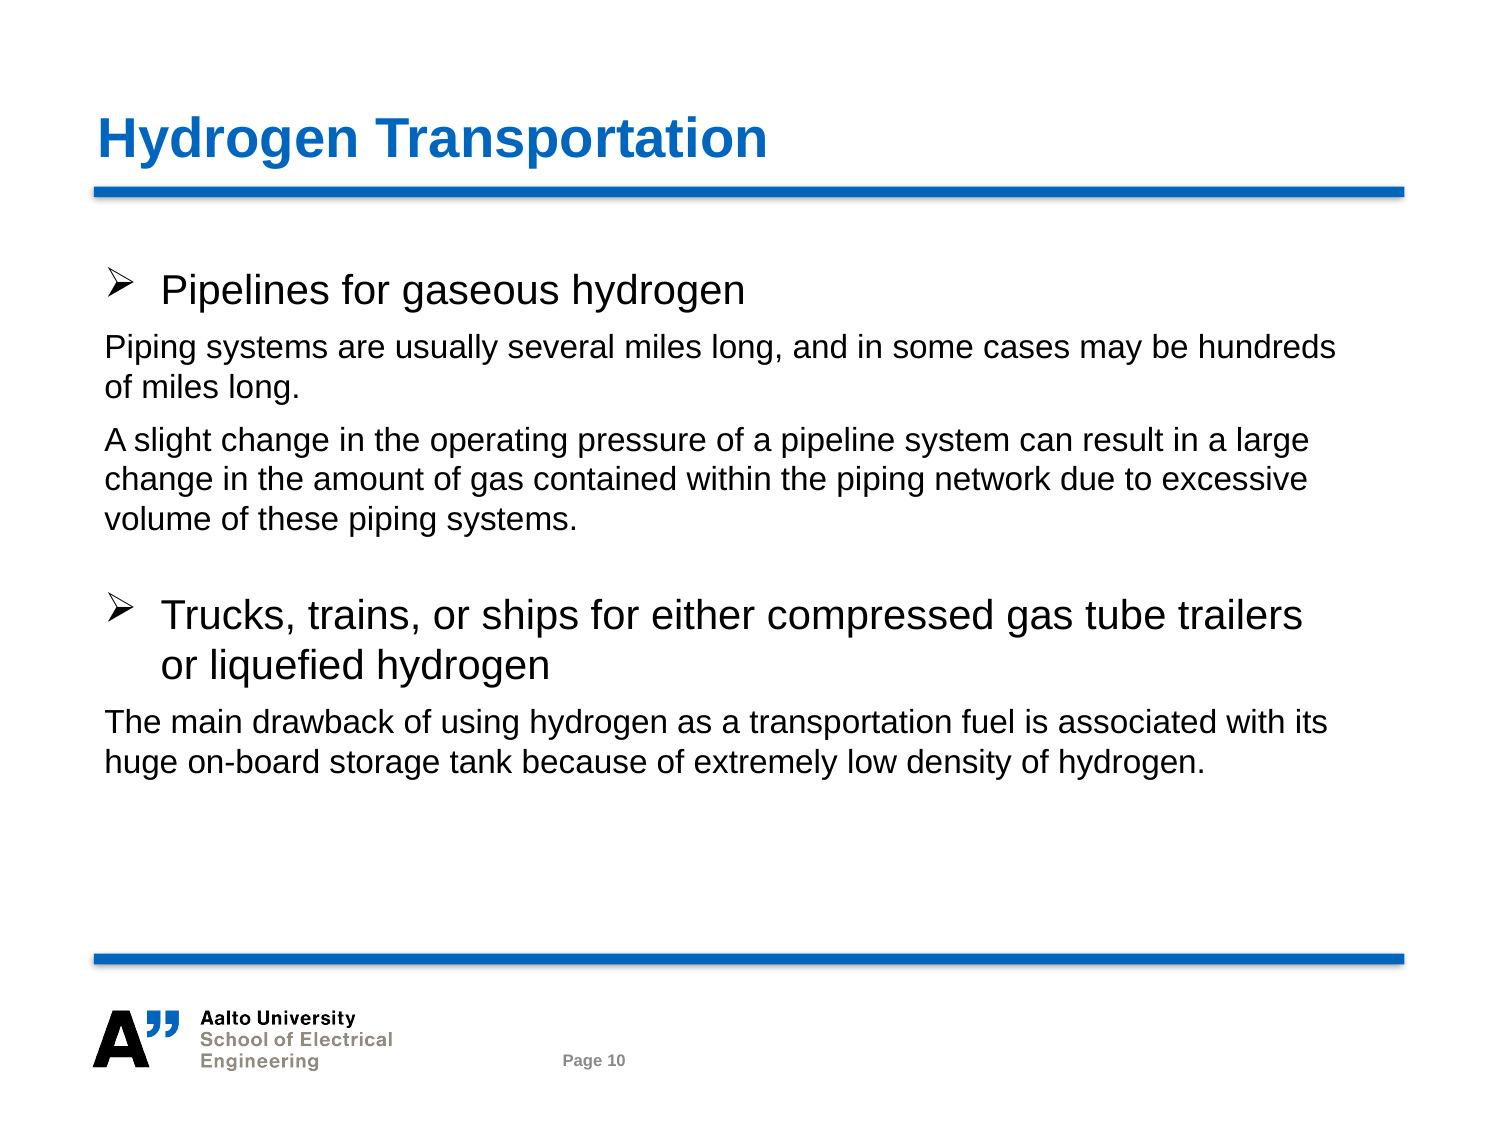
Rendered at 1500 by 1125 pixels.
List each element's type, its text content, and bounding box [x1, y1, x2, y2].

text_box Pipelines for gaseous hydrogen Piping systems are usually several miles long, and in some cases may be hundreds of miles long. A slight change in the operating pressure of a pipeline system can result in a large change in the amount of gas contained within the piping network due to excessive volume of these piping systems. Trucks, trains, or ships for either compressed gas tube trailers or liquefied hydrogen The main drawback of using hydrogen as a transportation fuel is associated with its huge on-board storage tank because of extremely low density of hydrogen. [89, 255, 1361, 838]
title Hydrogen Transportation [97, 101, 1444, 164]
slide_number Page 10 [562, 1050, 816, 1071]
picture [35, 953, 449, 1125]
